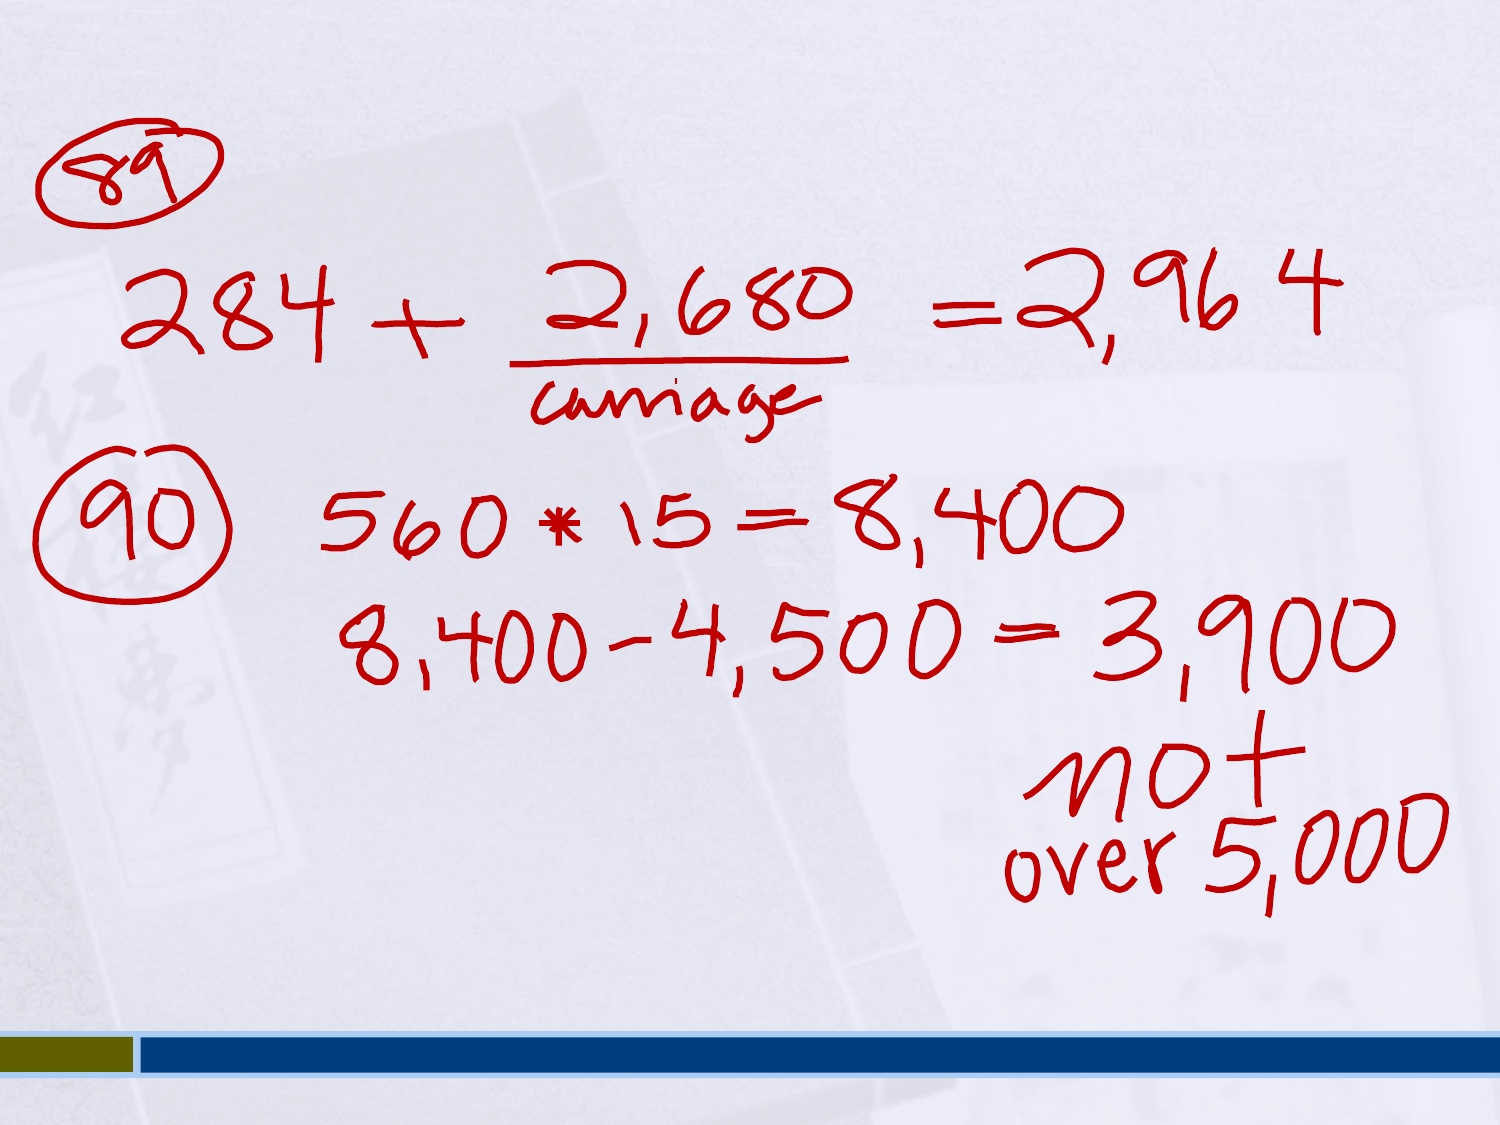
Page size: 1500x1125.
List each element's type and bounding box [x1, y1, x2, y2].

text_box [994, 633, 1060, 641]
text_box [772, 603, 830, 679]
text_box [609, 638, 652, 650]
text_box [1346, 810, 1387, 882]
text_box [708, 604, 718, 677]
text_box [282, 273, 319, 308]
text_box [1400, 794, 1447, 872]
text_box [1047, 843, 1087, 894]
text_box [981, 512, 997, 525]
text_box [1093, 592, 1160, 679]
text_box [692, 388, 730, 420]
text_box [341, 606, 397, 684]
text_box [1226, 748, 1306, 759]
text_box [1001, 481, 1047, 553]
text_box [1054, 486, 1123, 551]
text_box [560, 508, 575, 522]
text_box [1200, 596, 1251, 693]
text_box [976, 489, 983, 560]
text_box [532, 382, 681, 423]
text_box [215, 273, 271, 349]
text_box [1319, 266, 1343, 285]
text_box [557, 507, 562, 546]
text_box [549, 614, 585, 680]
text_box [560, 524, 581, 542]
text_box [1023, 748, 1129, 821]
text_box [472, 612, 480, 682]
text_box [1145, 833, 1176, 892]
text_box [545, 509, 557, 522]
text_box [798, 269, 851, 318]
text_box [317, 266, 325, 363]
text_box [1272, 599, 1320, 683]
text_box [747, 268, 794, 329]
text_box [1255, 710, 1263, 754]
text_box [1280, 248, 1316, 282]
text_box [769, 386, 822, 413]
text_box [737, 520, 809, 529]
text_box [1006, 851, 1039, 901]
text_box [1182, 664, 1189, 702]
text_box [550, 524, 557, 532]
text_box [414, 318, 464, 326]
text_box [404, 299, 427, 359]
text_box [621, 502, 640, 545]
text_box [547, 261, 625, 328]
text_box [321, 492, 384, 550]
text_box [1332, 597, 1394, 671]
text_box [1315, 248, 1321, 334]
text_box [1266, 874, 1275, 918]
text_box [37, 119, 223, 228]
text_box [1297, 812, 1338, 883]
text_box [936, 487, 978, 518]
text_box [734, 666, 742, 698]
text_box [1135, 252, 1189, 321]
text_box [915, 537, 922, 569]
text_box [1205, 817, 1277, 891]
text_box [715, 631, 725, 642]
text_box [479, 634, 493, 643]
text_box [322, 295, 335, 305]
text_box [123, 270, 203, 355]
text_box [636, 313, 646, 348]
text_box [910, 601, 960, 678]
text_box [739, 386, 772, 442]
text_box [841, 614, 886, 672]
text_box [673, 600, 712, 637]
text_box [836, 475, 899, 549]
text_box [421, 659, 428, 691]
text_box [1018, 249, 1103, 348]
text_box [497, 612, 532, 682]
text_box [34, 446, 231, 603]
text_box [745, 510, 796, 515]
text_box [1255, 758, 1261, 808]
text_box [1097, 841, 1137, 891]
text_box [932, 304, 995, 308]
text_box [1199, 249, 1236, 329]
text_box [934, 319, 1002, 326]
text_box [1103, 334, 1113, 365]
text_box [462, 497, 505, 557]
text_box [372, 321, 410, 326]
text_box [1151, 745, 1208, 807]
text_box [999, 624, 1056, 630]
text_box [654, 493, 709, 547]
text_box [509, 357, 849, 366]
text_box [439, 617, 473, 640]
text_box [395, 501, 439, 560]
text_box [680, 267, 729, 333]
